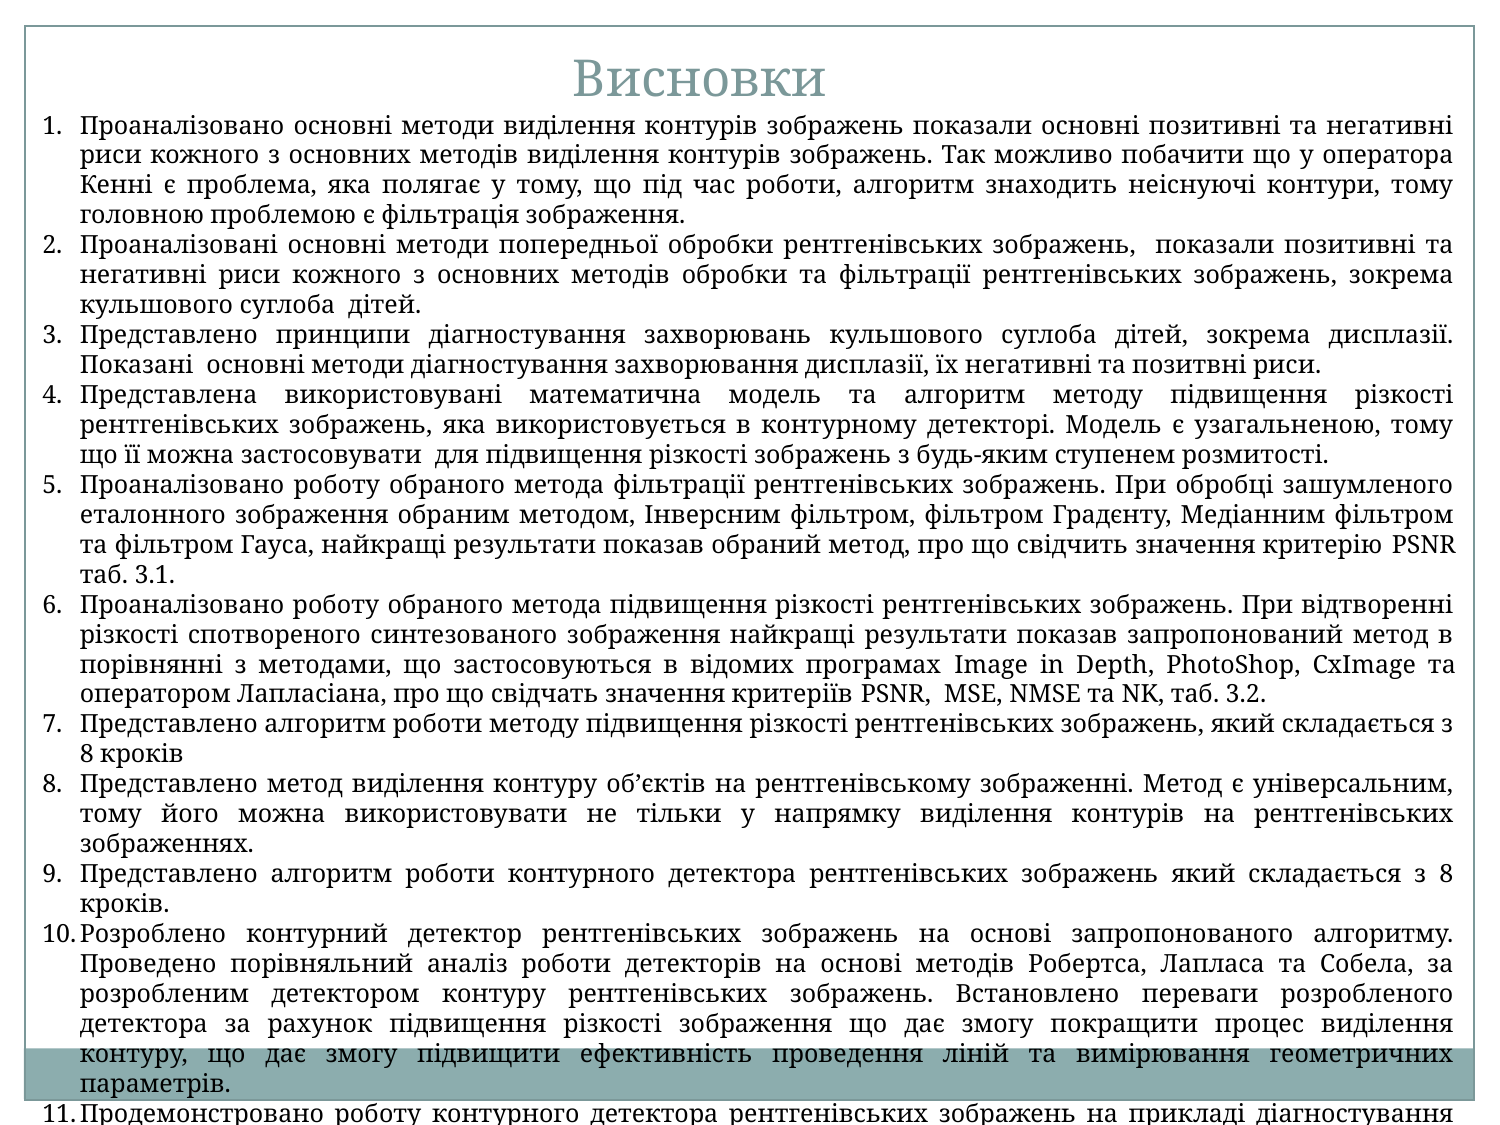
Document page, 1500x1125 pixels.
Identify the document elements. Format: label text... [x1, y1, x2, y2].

text_box Проаналізовано основні методи виділення контурів зображень показали основні позитивні та негативні риси кожного з основних методів виділення контурів зображень. Так можливо побачити що у оператора Кенні є проблема, яка полягає у тому, що під час роботи, алгоритм знаходить неіснуючі контури, тому головною проблемою є фільтрація зображення. Проаналізовані основні методи попередньої обробки рентгенівських зображень, показали позитивні та негативні риси кожного з основних методів обробки та фільтрації рентгенівських зображень, зокрема кульшового суглоба дітей. Представлено принципи діагностування захворювань кульшового суглоба дітей, зокрема дисплазії. Показані основні методи діагностування захворювання дисплазії, їх негативні та позитвні риси. Представлена використовувані математична модель та алгоритм методу підвищення різкості рентгенівських зображень, яка використовується в контурному детекторі. Модель є узагальненою, тому що її можна застосовувати для підвищення різкості зображень з будь-яким ступенем розмитості. Проаналізовано роботу обраного метода фільтрації рентгенівських зображень. При обробці зашумленого еталонного зображення обраним методом, Інверсним фільтром, фільтром Градєнту, Медіанним фільтром та фільтром Гауса, найкращі результати показав обраний метод, про що свідчить значення критерію PSNR таб. 3.1. Проаналізовано роботу обраного метода підвищення різкості рентгенівських зображень. При відтворенні різкості спотвореного синтезованого зображення найкращі результати показав запропонований метод в порівнянні з методами, що застосовуються в відомих програмах Image in Depth, PhotoShop, CxImage та оператором Лапласіана, про що свідчать значення критеріїв PSNR, MSE, NMSE та NK, таб. 3.2. Представлено алгоритм роботи методу підвищення різкості рентгенівських зображень, який складається з 8 кроків Представлено метод виділення контуру об’єктів на рентгенівському зображенні. Метод є універсальним, тому його можна використовувати не тільки у напрямку виділення контурів на рентгенівських зображеннях. Представлено алгоритм роботи контурного детектора рентгенівських зображень який складається з 8 кроків. Розроблено контурний детектор рентгенівських зображень на основі запропонованого алгоритму. Проведено порівняльний аналіз роботи детекторів на основі методів Робертса, Лапласа та Собела, за розробленим детектором контуру рентгенівських зображень. Встановлено переваги розробленого детектора за рахунок підвищення різкості зображення що дає змогу покращити процес виділення контуру, що дає змогу підвищити ефективність проведення ліній та вимірювання геометричних параметрів. Продемонстровано роботу контурного детектора рентгенівських зображень на прикладі діагностування дисплазії кульшового суставу шляхом аналізу рентгенівського знімку. Діагностика показала наявність дисплазії. [27, 101, 1471, 1125]
title Висновки [0, 37, 1400, 114]
